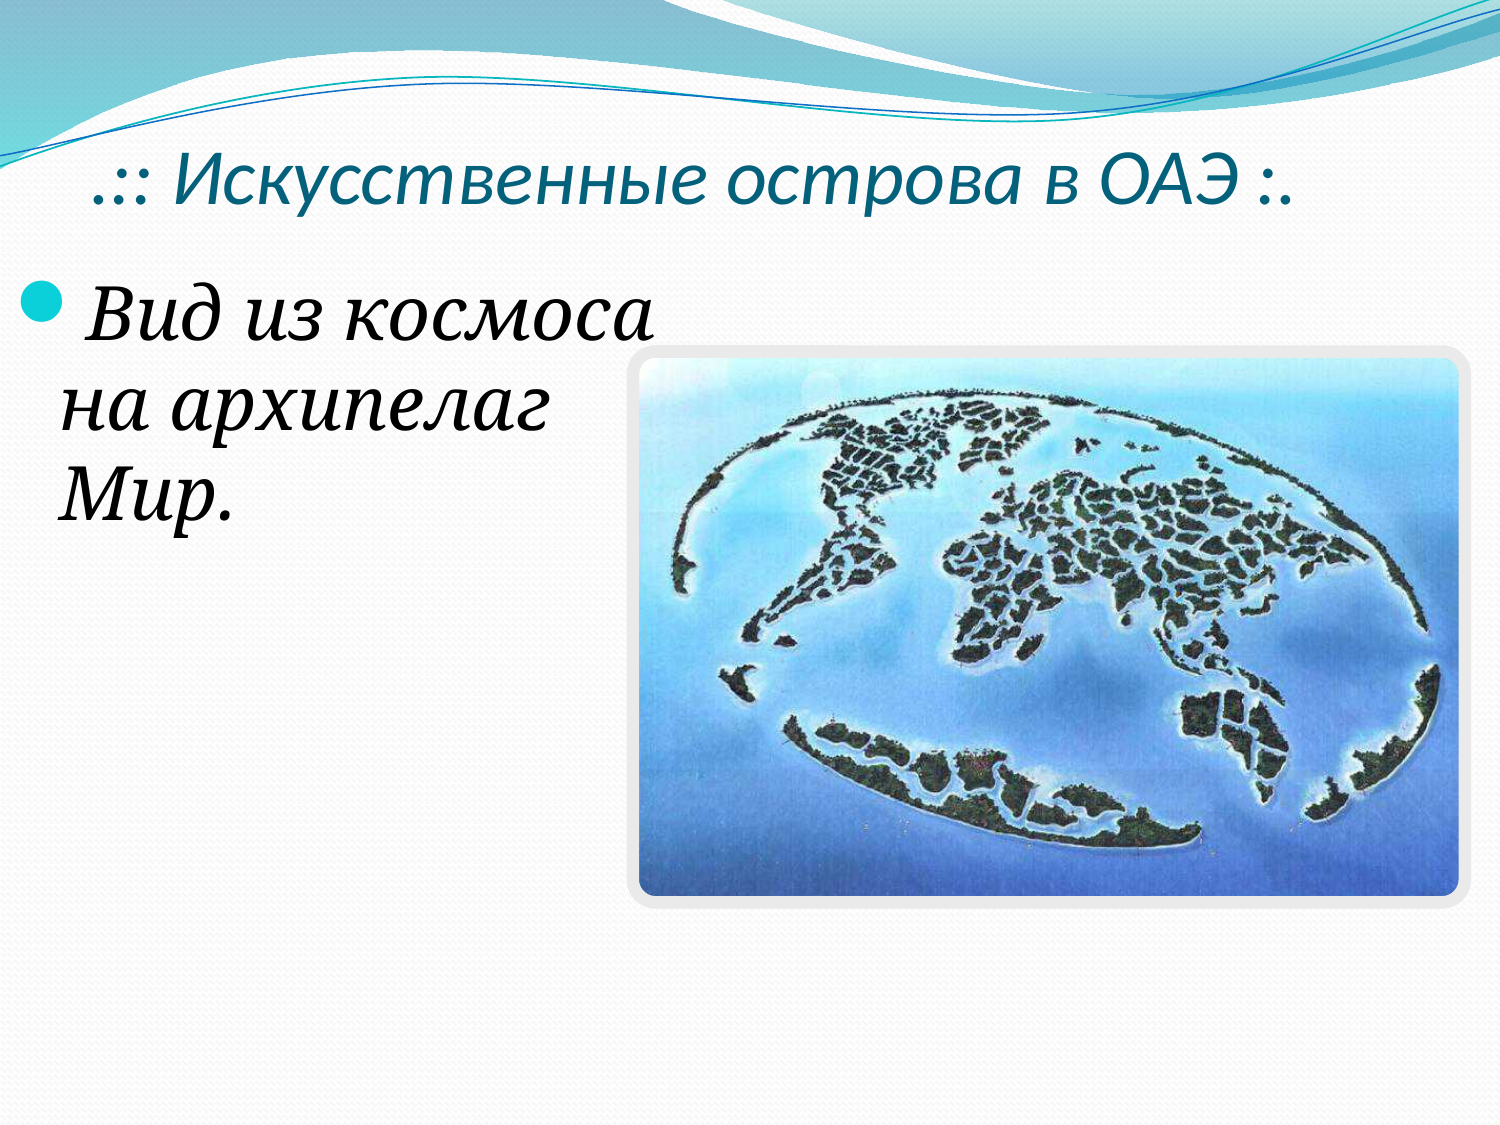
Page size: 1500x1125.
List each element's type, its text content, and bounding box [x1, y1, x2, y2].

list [632, 351, 1466, 903]
title .:: Искусственные острова в ОАЭ :. [70, 35, 1421, 223]
list Вид из космоса на архипелаг Мир. [0, 257, 762, 1125]
